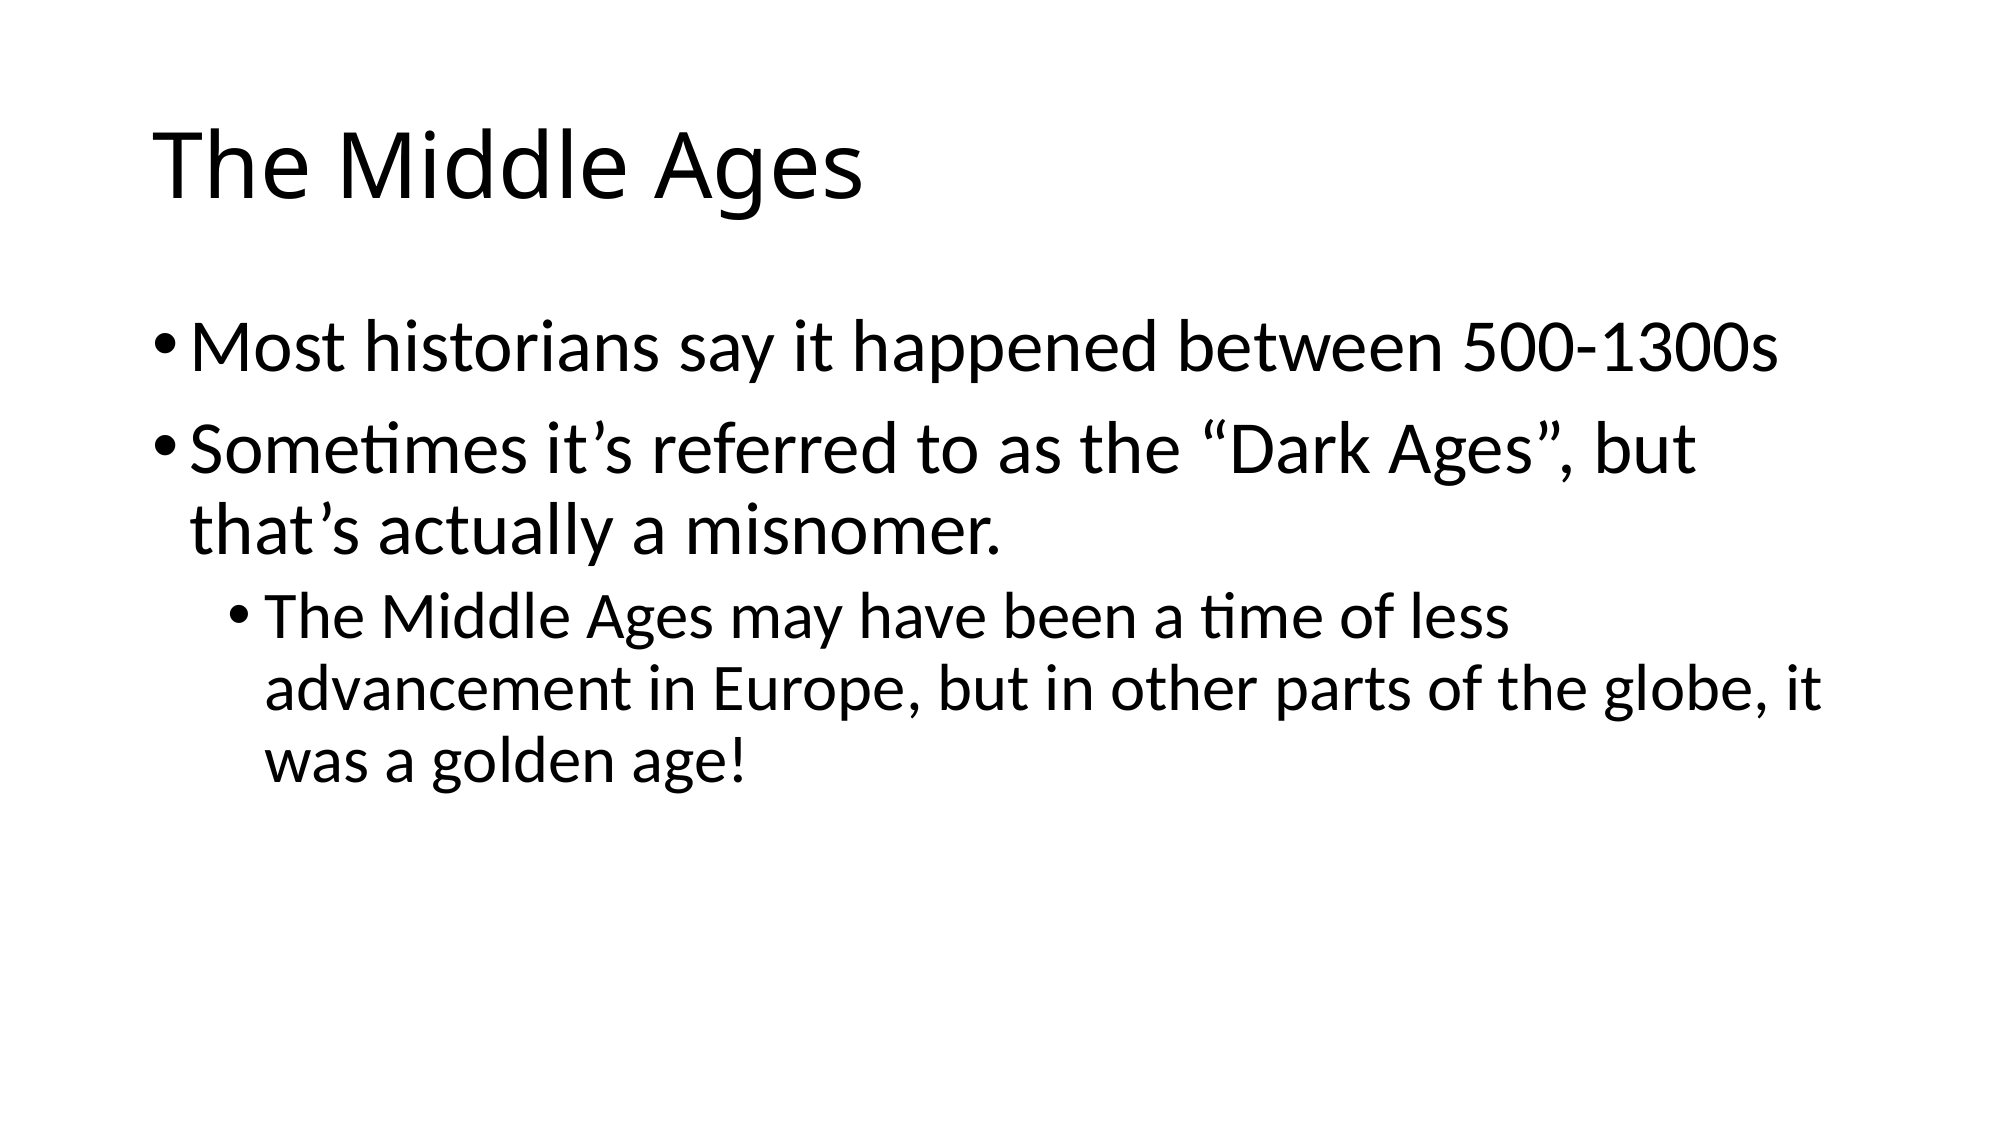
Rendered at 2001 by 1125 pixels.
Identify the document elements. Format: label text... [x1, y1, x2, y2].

title The Middle Ages [137, 59, 1863, 278]
list Most historians say it happened between 500-1300s Sometimes it’s referred to as the “Dark Ages”, but that’s actually a misnomer. The Middle Ages may have been a time of less advancement in Europe, but in other parts of the globe, it was a golden age! [137, 299, 1863, 1014]
